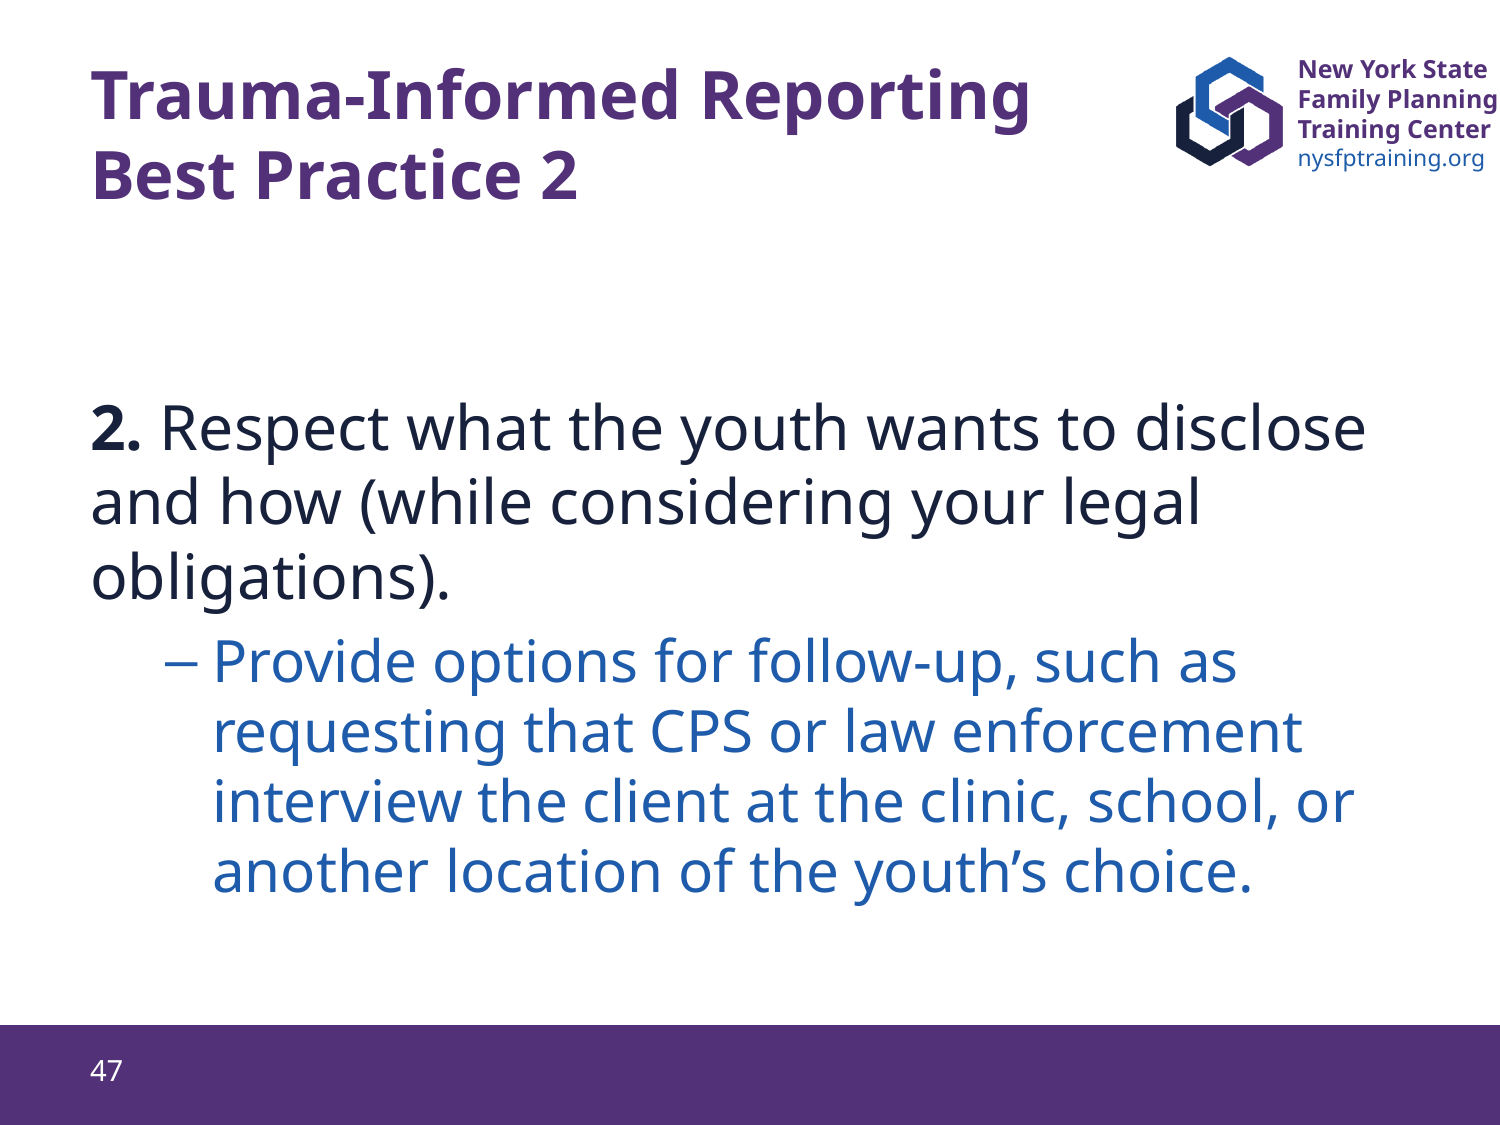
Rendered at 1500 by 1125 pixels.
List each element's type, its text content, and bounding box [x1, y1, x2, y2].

picture [1175, 55, 1284, 168]
slide_number 47 [75, 1042, 285, 1103]
list 2. Respect what the youth wants to disclose and how (while considering your legal obligations). Provide options for follow-up, such as requesting that CPS or law enforcement interview the client at the clinic, school, or another location of the youth’s choice. [75, 379, 1426, 1080]
title Trauma-Informed Reporting Best Practice 2 [75, 45, 1150, 275]
